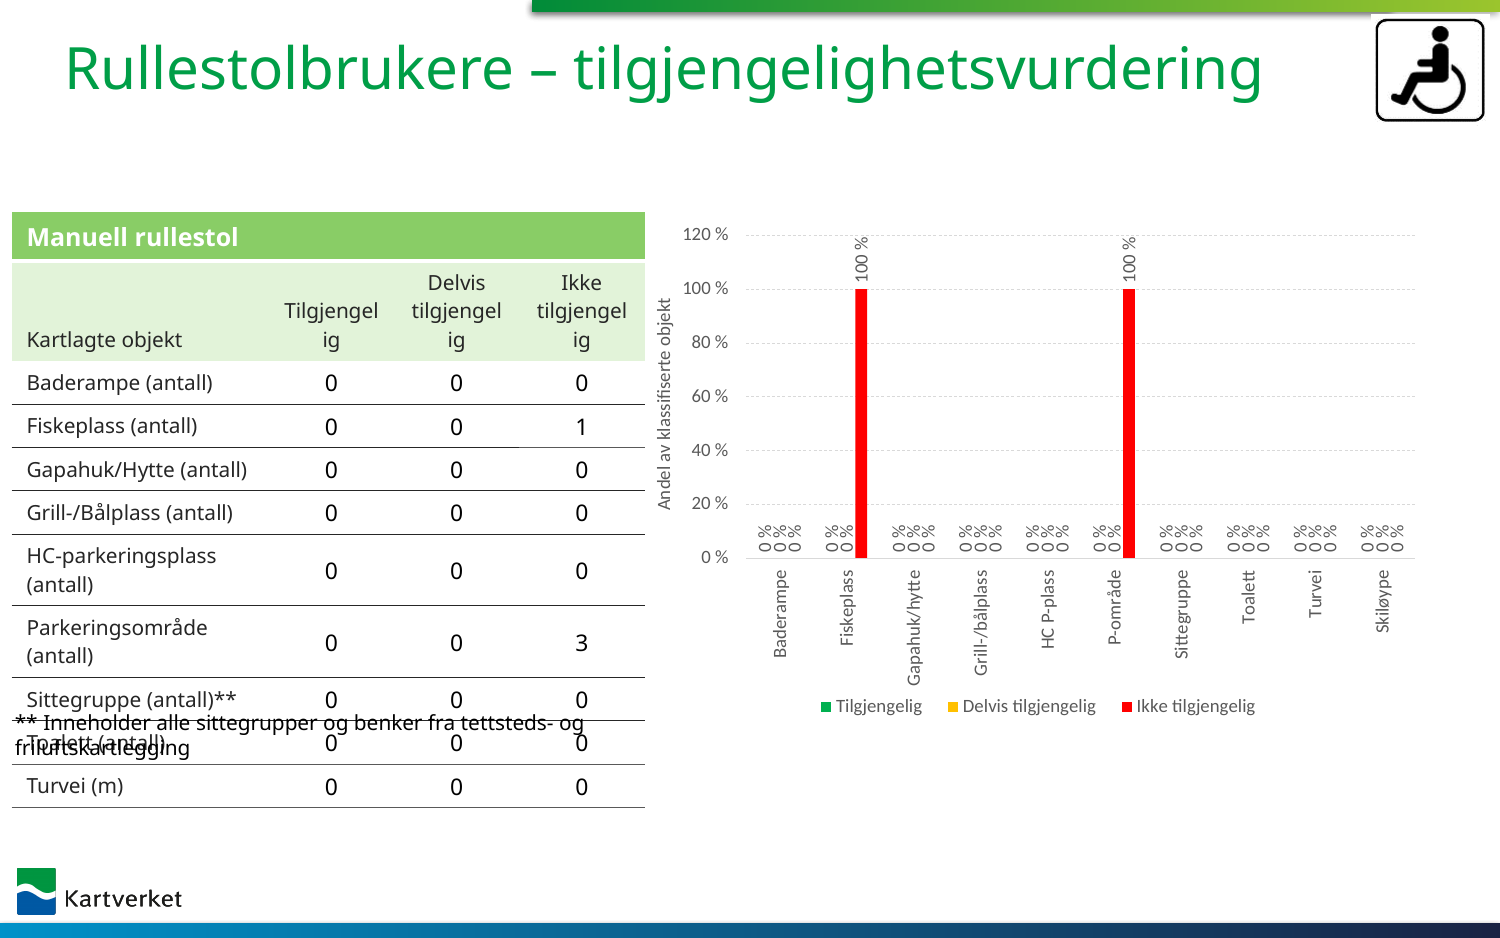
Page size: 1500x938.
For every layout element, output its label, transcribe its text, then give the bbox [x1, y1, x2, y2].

picture [643, 218, 1427, 728]
table_cell 0 [269, 405, 394, 447]
table_cell 0 [394, 606, 519, 677]
table_cell HC-parkeringsplass (antall) [12, 535, 269, 605]
text_box ** Inneholder alle sittegrupper og benker fra tettsteds- og friluftskartlegging [0, 702, 745, 768]
table_cell Ikke tilgjengelig [519, 263, 638, 361]
table_cell Tilgjengelig [269, 263, 394, 361]
table_cell 0 [394, 535, 519, 605]
table_cell 0 [269, 361, 394, 404]
table_cell Baderampe (antall) [12, 361, 269, 404]
table_cell 0 [519, 491, 638, 534]
table_cell Kartlagte objekt [12, 263, 269, 361]
table_cell 0 [394, 448, 519, 490]
table_cell Sittegruppe (antall)** [12, 678, 269, 702]
table_cell 1 [519, 405, 638, 447]
table_cell 0 [519, 361, 638, 404]
table_cell 0 [394, 678, 519, 702]
table_cell 0 [269, 768, 394, 807]
table_cell 0 [269, 491, 394, 534]
table_cell 0 [519, 768, 645, 807]
table_cell 0 [269, 448, 394, 490]
table_cell 0 [519, 448, 638, 490]
table_cell 0 [394, 491, 519, 534]
table_cell Fiskeplass (antall) [12, 405, 269, 447]
table_cell 0 [394, 768, 519, 807]
text_box Rullestolbrukere – tilgjengelighetsvurdering [49, 12, 1372, 109]
table_cell 3 [519, 606, 638, 677]
table_cell 0 [519, 535, 638, 605]
table_cell 0 [394, 361, 519, 404]
table_cell 0 [519, 678, 638, 702]
table_cell Delvis tilgjengelig [394, 263, 519, 361]
table_cell 0 [394, 405, 519, 447]
table_cell Gapahuk/Hytte (antall) [12, 448, 269, 490]
table_cell Turvei (m) [12, 768, 269, 807]
picture [1371, 13, 1491, 127]
table_cell 0 [269, 678, 394, 702]
table_cell 0 [269, 535, 394, 605]
table_cell Parkeringsområde (antall) [12, 606, 269, 677]
table_cell 0 [269, 606, 394, 677]
table_cell Grill-/Bålplass (antall) [12, 491, 269, 534]
table_header Manuell rullestol [12, 212, 645, 259]
